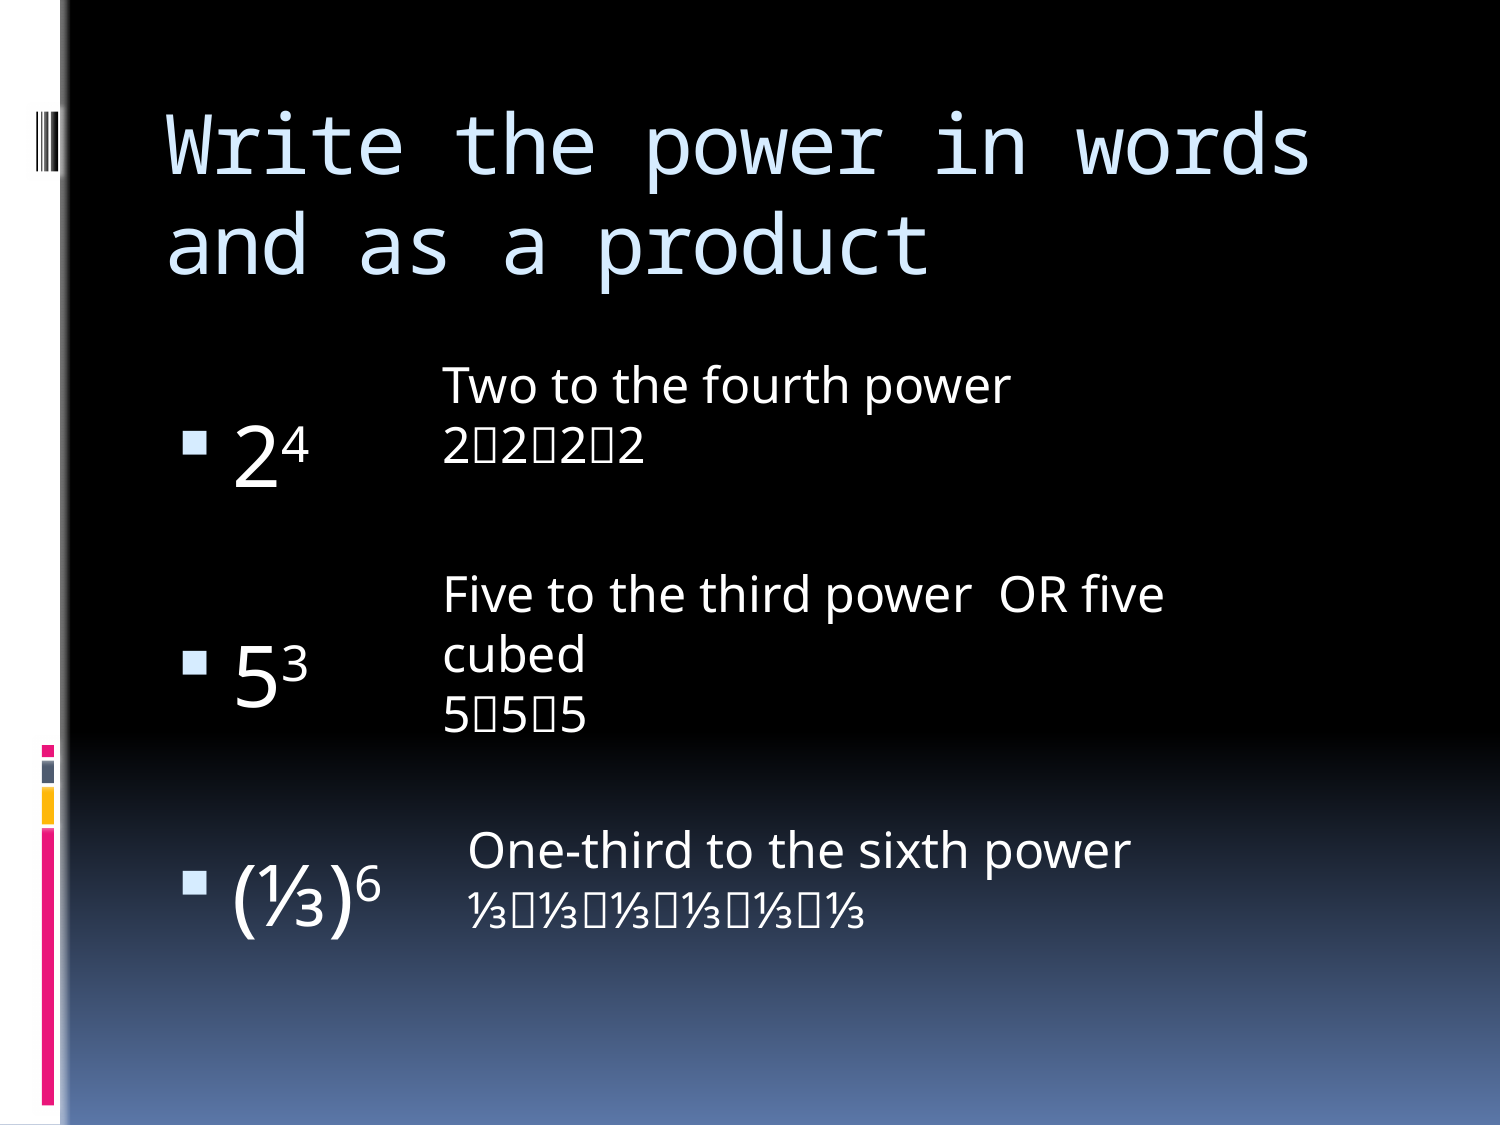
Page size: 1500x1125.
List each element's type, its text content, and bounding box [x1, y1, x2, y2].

title Write the power in words and as a product [150, 83, 1425, 292]
text_box Two to the fourth power 2222 [427, 345, 1044, 481]
list 24 53 (⅓)6 [150, 292, 1425, 1043]
text_box One-third to the sixth power ⅓⅓⅓⅓⅓⅓ [452, 811, 1196, 947]
text_box Five to the third power OR five cubed 555 [427, 554, 1318, 750]
